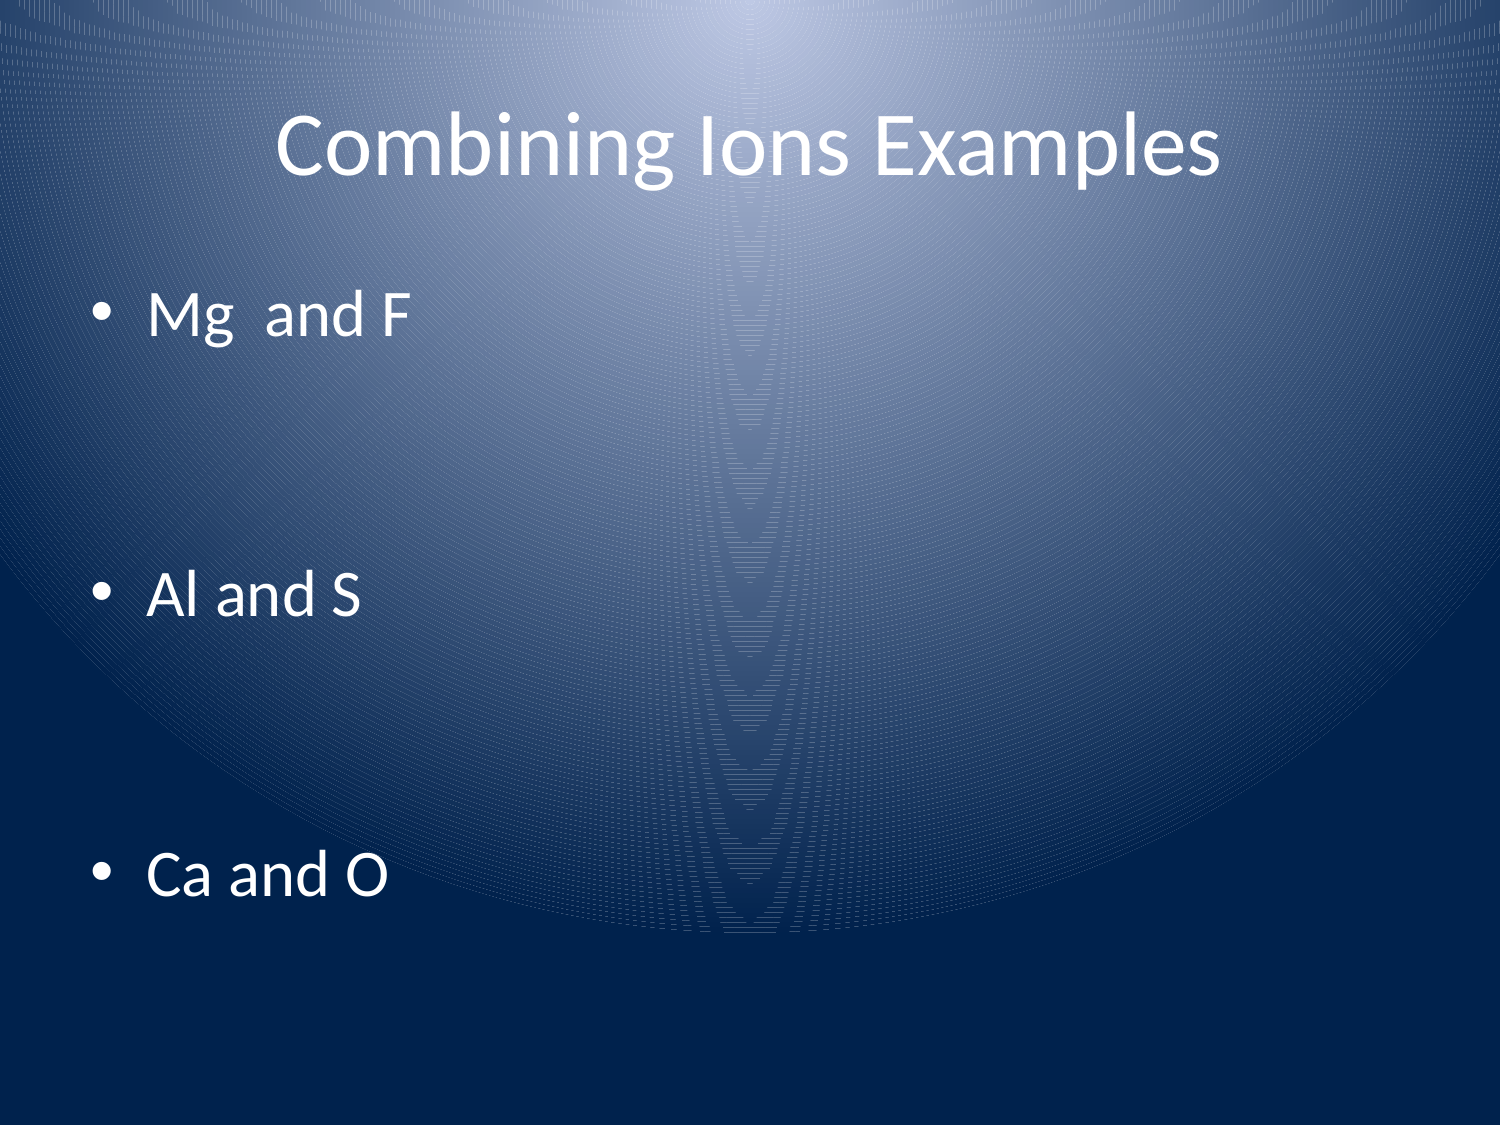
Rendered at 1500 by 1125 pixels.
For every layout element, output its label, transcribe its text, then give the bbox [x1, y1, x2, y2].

title Combining Ions Examples [75, 45, 1425, 233]
list Mg and F Al and S Ca and O [75, 262, 1425, 1005]
